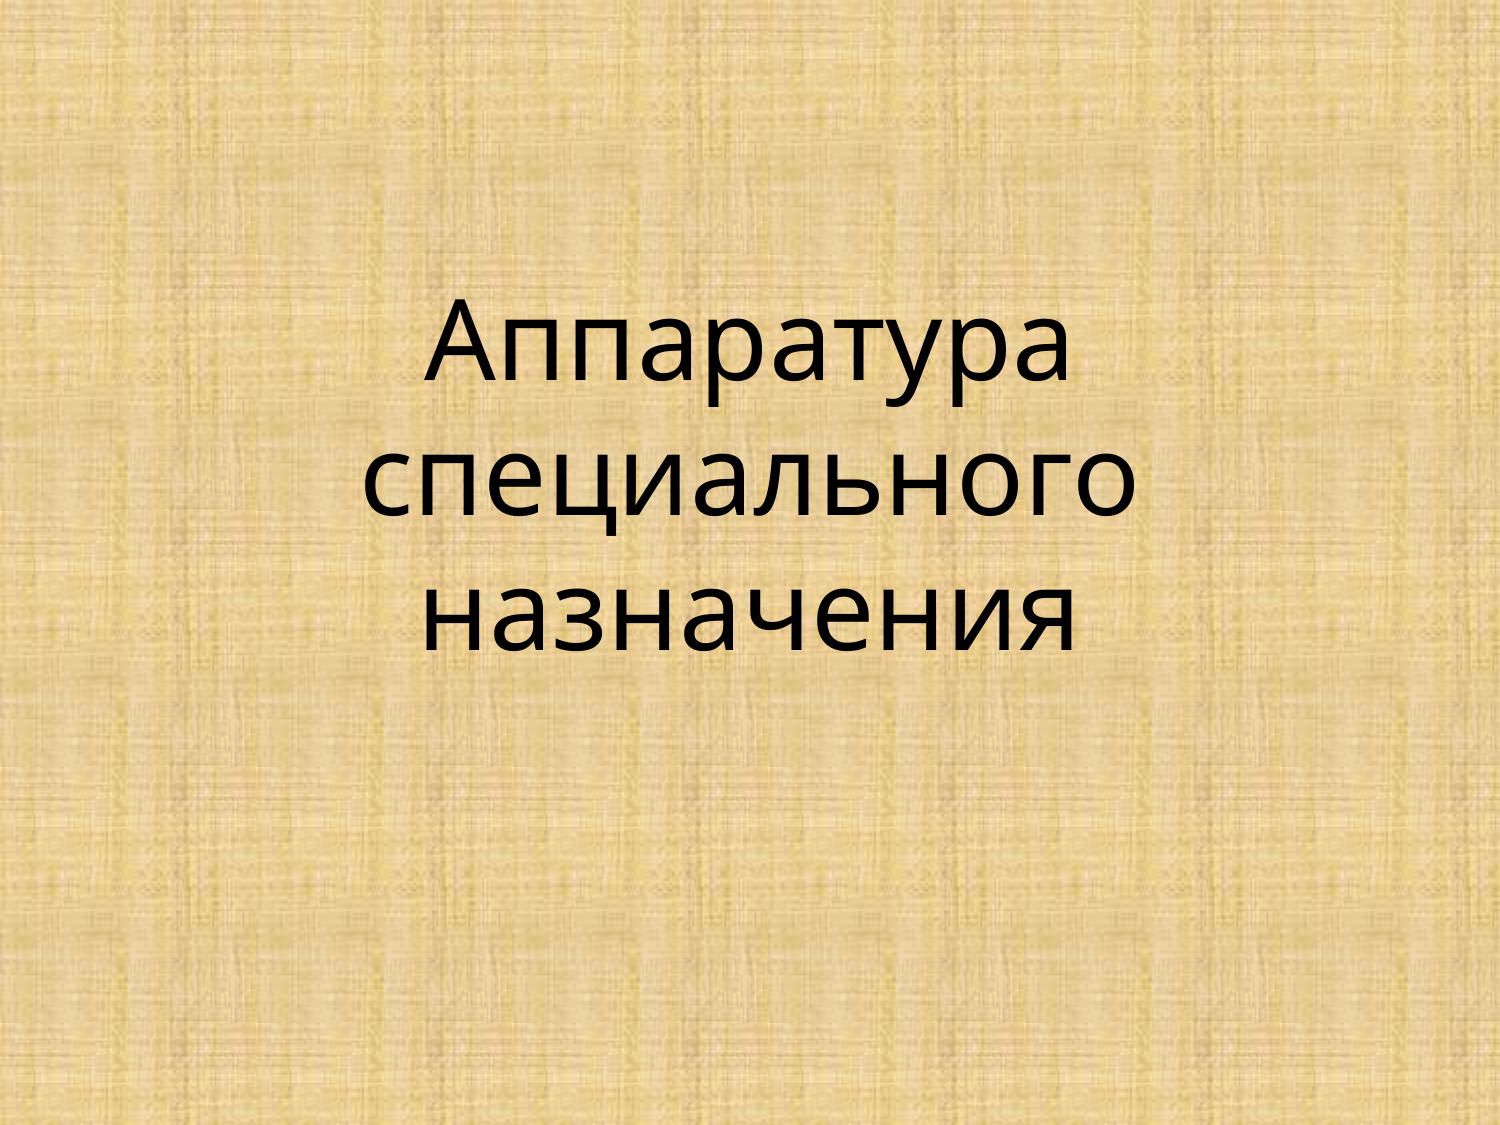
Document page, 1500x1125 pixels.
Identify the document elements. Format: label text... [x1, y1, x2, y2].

picture [0, 0, 1500, 1125]
title Аппаратура специального назначения [112, 349, 1388, 591]
